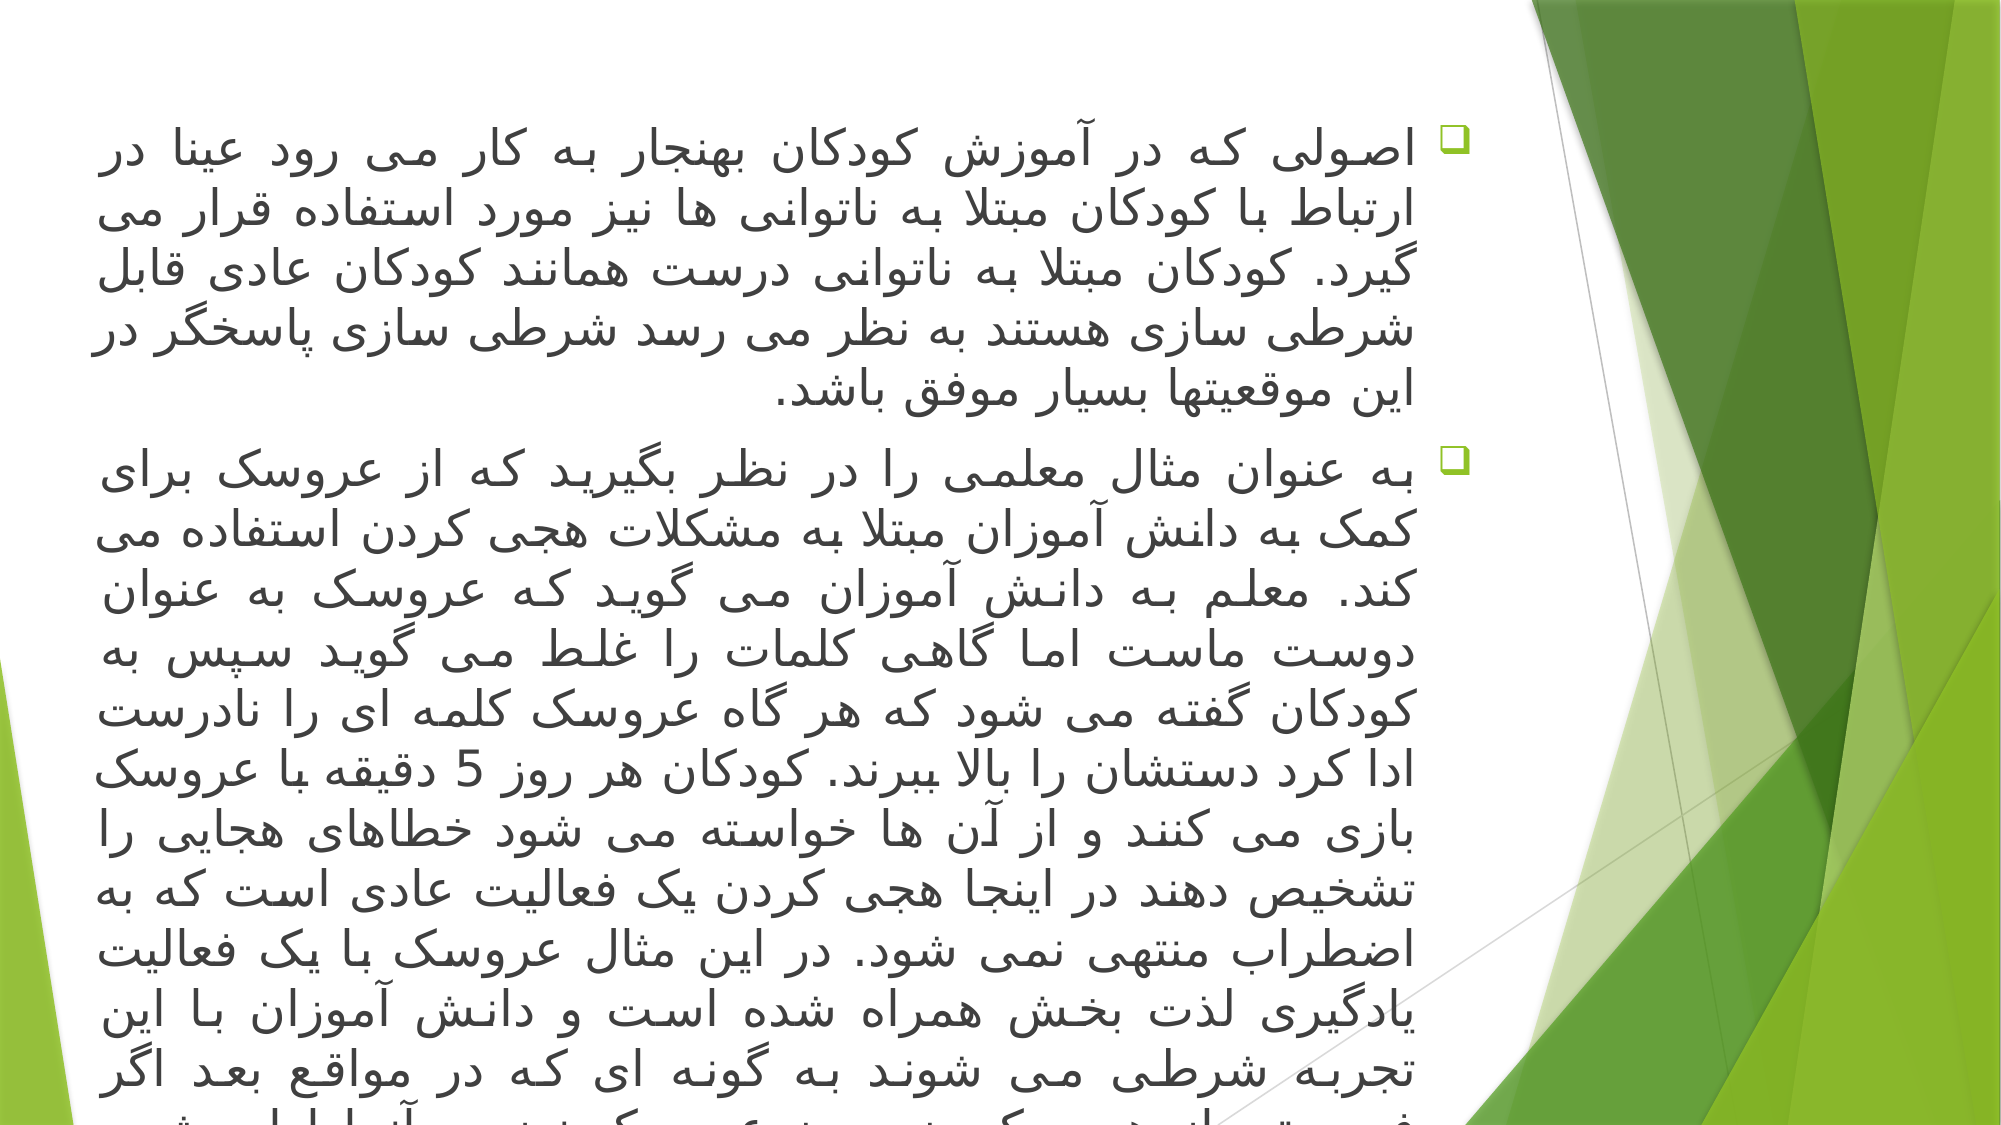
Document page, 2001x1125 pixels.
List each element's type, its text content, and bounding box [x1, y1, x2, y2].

list اصولی که در آموزش کودکان بهنجار به کار می رود عینا در ارتباط با کودکان مبتلا به ناتوانی ها نیز مورد استفاده قرار می گیرد. کودکان مبتلا به ناتوانی درست همانند کودکان عادی قابل شرطی سازی هستند به نظر می رسد شرطی سازی پاسخگر در این موقعیتها بسیار موفق باشد. به عنوان مثال معلمی را در نظر بگیرید که از عروسک برای کمک به دانش آموزان مبتلا به مشکلات هجی کردن استفاده می کند. معلم به دانش آموزان می گوید که عروسک به عنوان دوست ماست اما گاهی کلمات را غلط می گوید سپس به کودکان گفته می شود که هر گاه عروسک کلمه ای را نادرست ادا کرد دستشان را بالا ببرند. کودکان هر روز 5 دقیقه با عروسک بازی می کنند و از آن ها خواسته می شود خطاهای هجایی را تشخیص دهند در اینجا هجی کردن یک فعالیت عادی است که به اضطراب منتهی نمی شود. در این مثال عروسک با یک فعالیت یادگیری لذت بخش همراه شده است و دانش آموزان با این تجربه شرطی می شوند به گونه ای که در مواقع بعد اگر فهرستی از هجی کردن بدون عروسک نیز به آنها ارایه شود، کودک به این فعالیت پاسخ مثبت می دهد. [78, 107, 1489, 1029]
